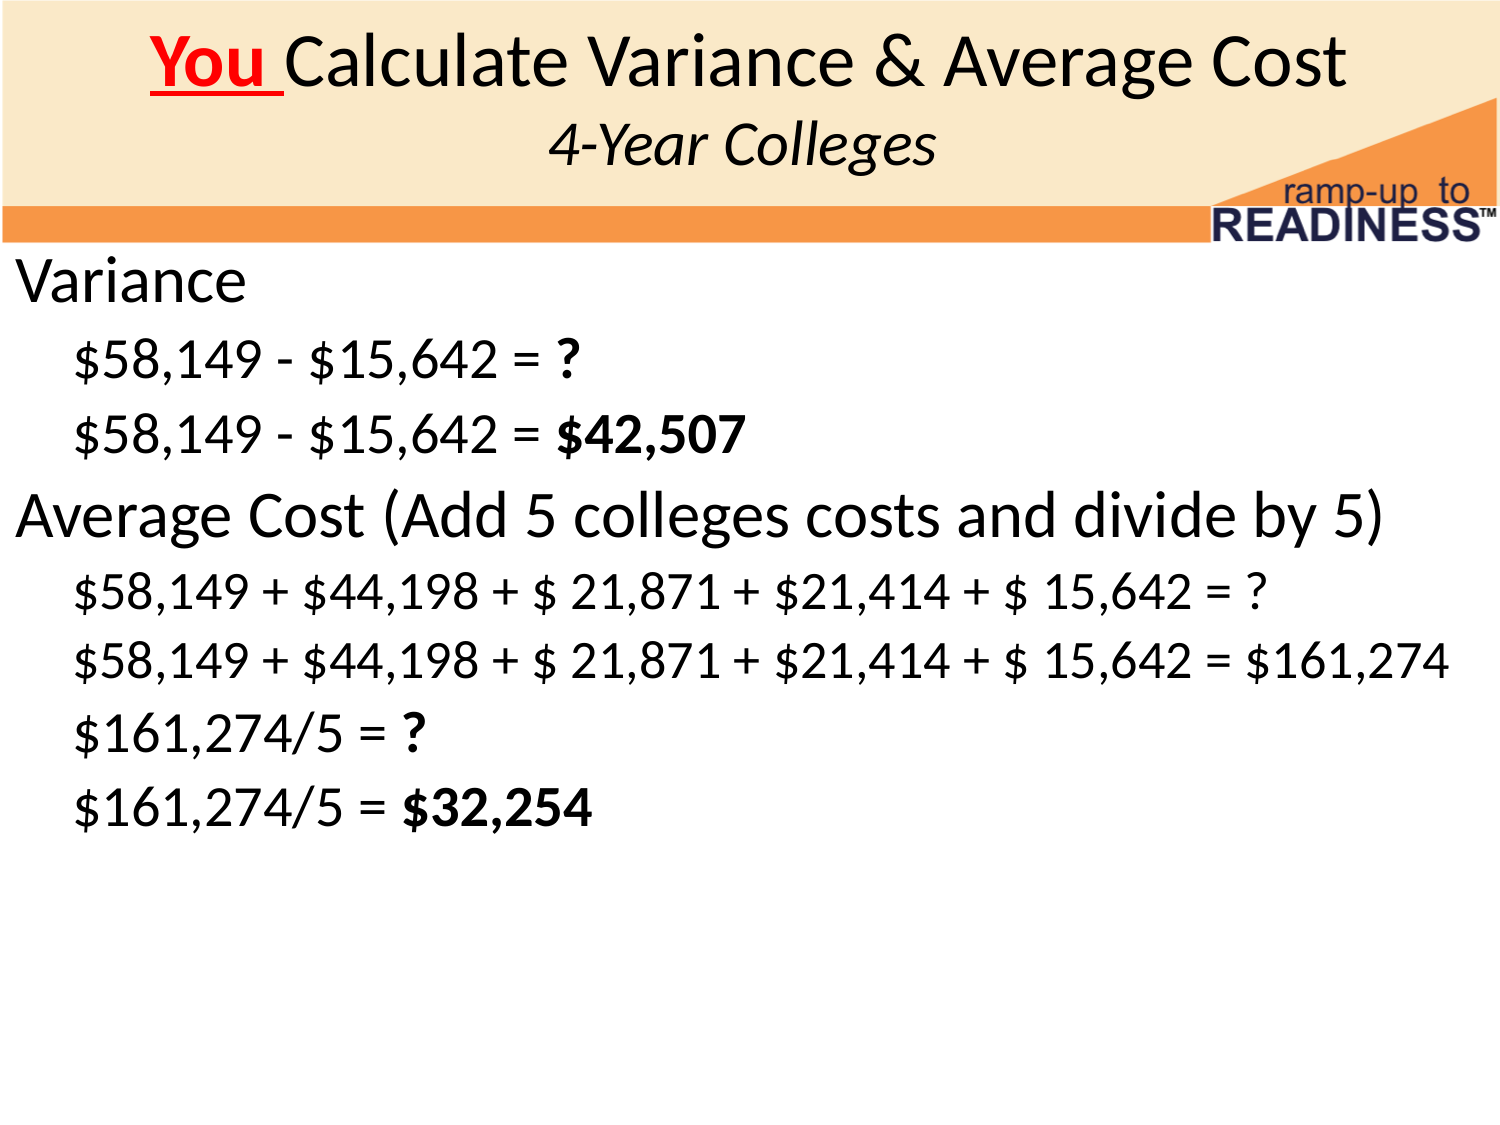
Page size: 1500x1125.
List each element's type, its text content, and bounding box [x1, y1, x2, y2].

title You Calculate Variance & Average Cost 4-Year Colleges [0, 0, 1500, 188]
list Variance $58,149 - $15,642 = ? $58,149 - $15,642 = $42,507 Average Cost (Add 5 colleges costs and divide by 5) $58,149 + $44,198 + $ 21,871 + $21,414 + $ 15,642 = ? $58,149 + $44,198 + $ 21,871 + $21,414 + $ 15,642 = $161,274 $161,274/5 = ? $161,274/5 = $32,254 [0, 237, 1500, 1125]
picture [0, 188, 1500, 237]
